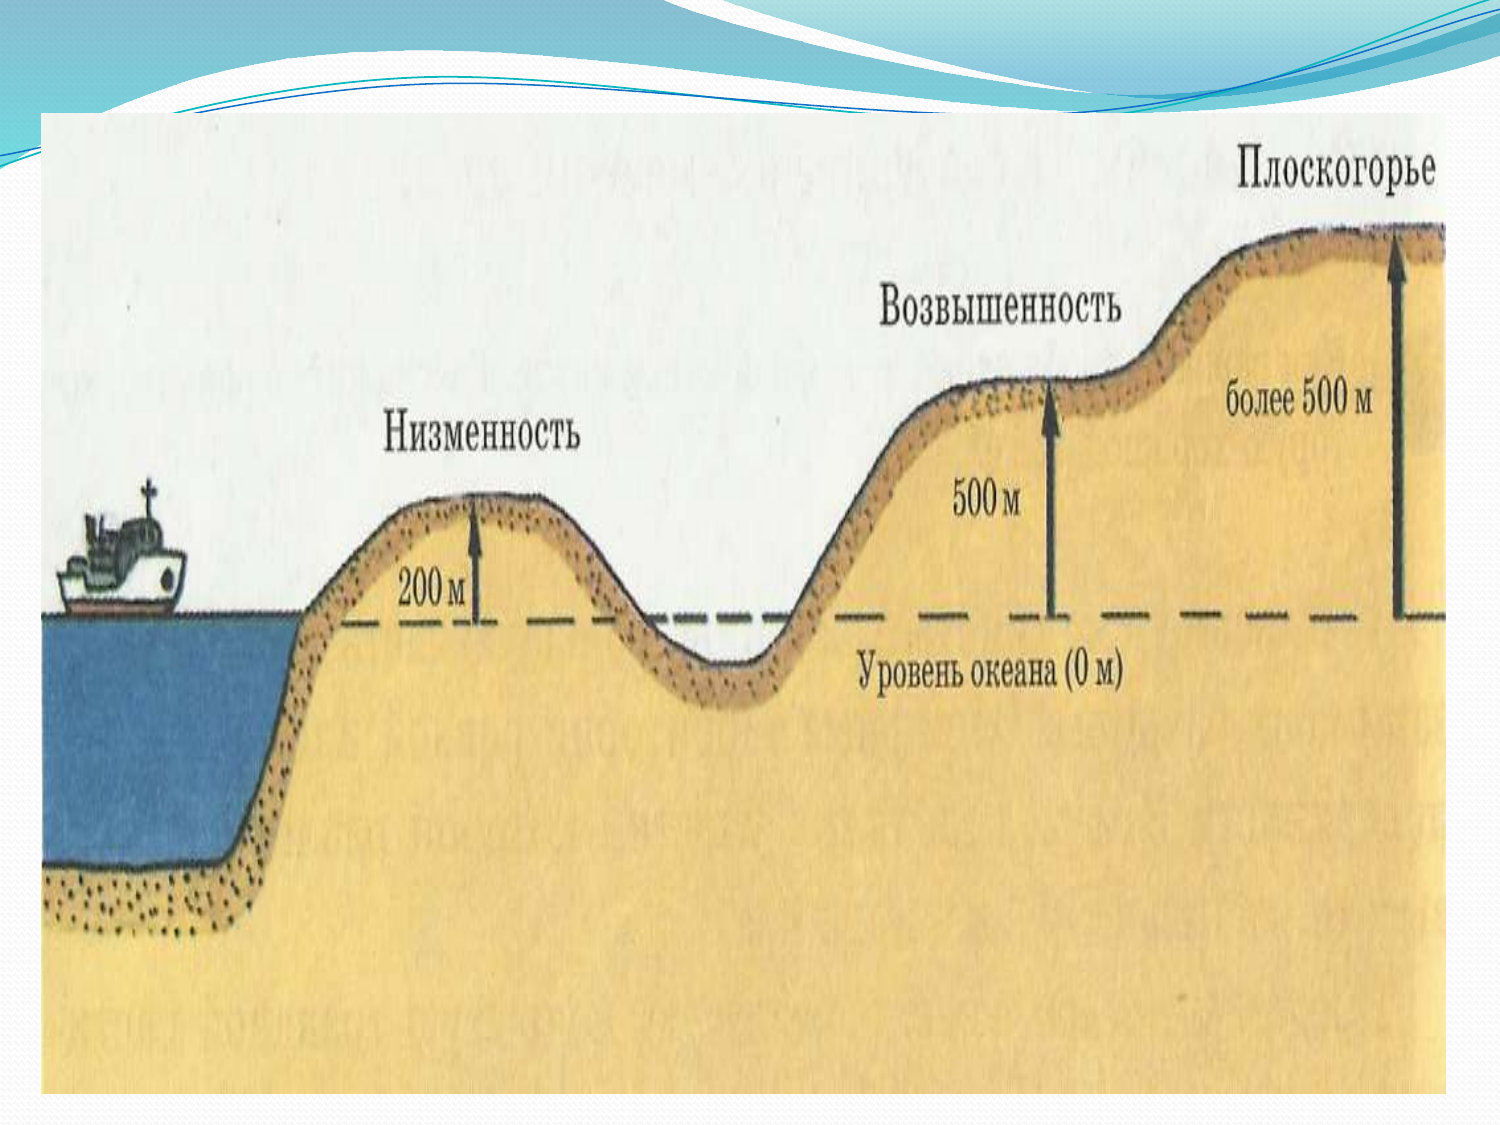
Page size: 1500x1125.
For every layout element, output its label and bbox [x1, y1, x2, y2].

list [41, 113, 1446, 1095]
